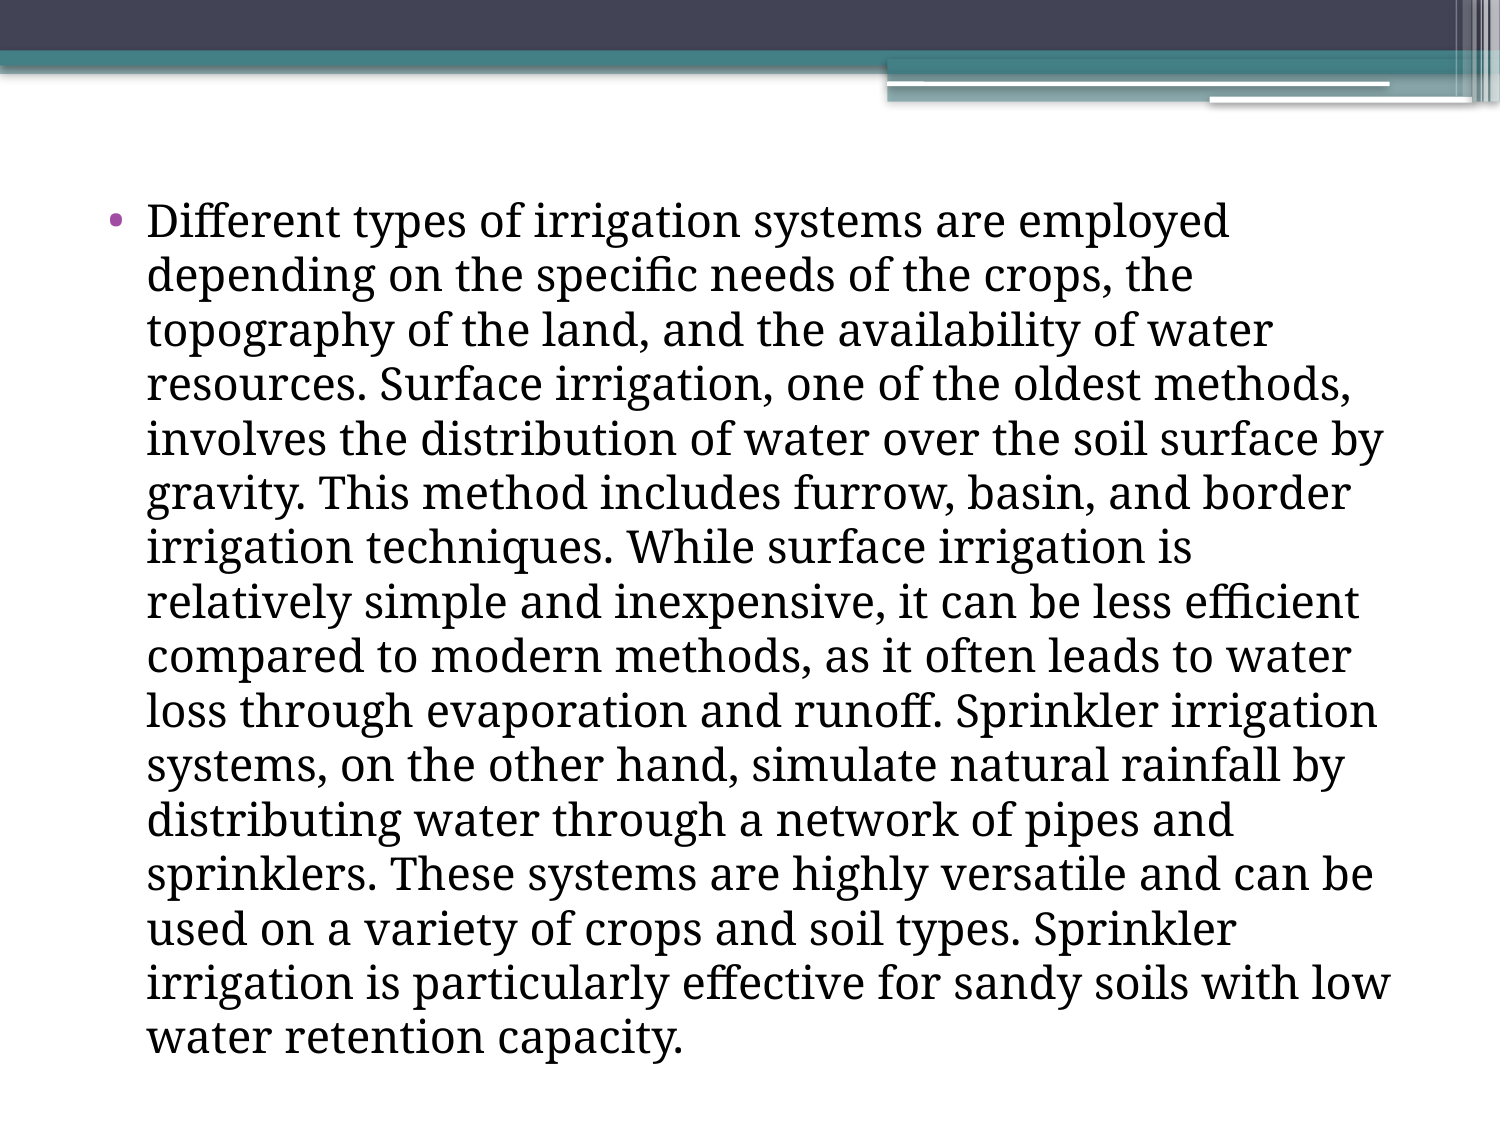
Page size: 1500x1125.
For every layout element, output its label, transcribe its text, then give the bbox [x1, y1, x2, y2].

list Different types of irrigation systems are employed depending on the specific needs of the crops, the topography of the land, and the availability of water resources. Surface irrigation, one of the oldest methods, involves the distribution of water over the soil surface by gravity. This method includes furrow, basin, and border irrigation techniques. While surface irrigation is relatively simple and inexpensive, it can be less efficient compared to modern methods, as it often leads to water loss through evaporation and runoff. Sprinkler irrigation systems, on the other hand, simulate natural rainfall by distributing water through a network of pipes and sprinklers. These systems are highly versatile and can be used on a variety of crops and soil types. Sprinkler irrigation is particularly effective for sandy soils with low water retention capacity. [76, 184, 1425, 1079]
